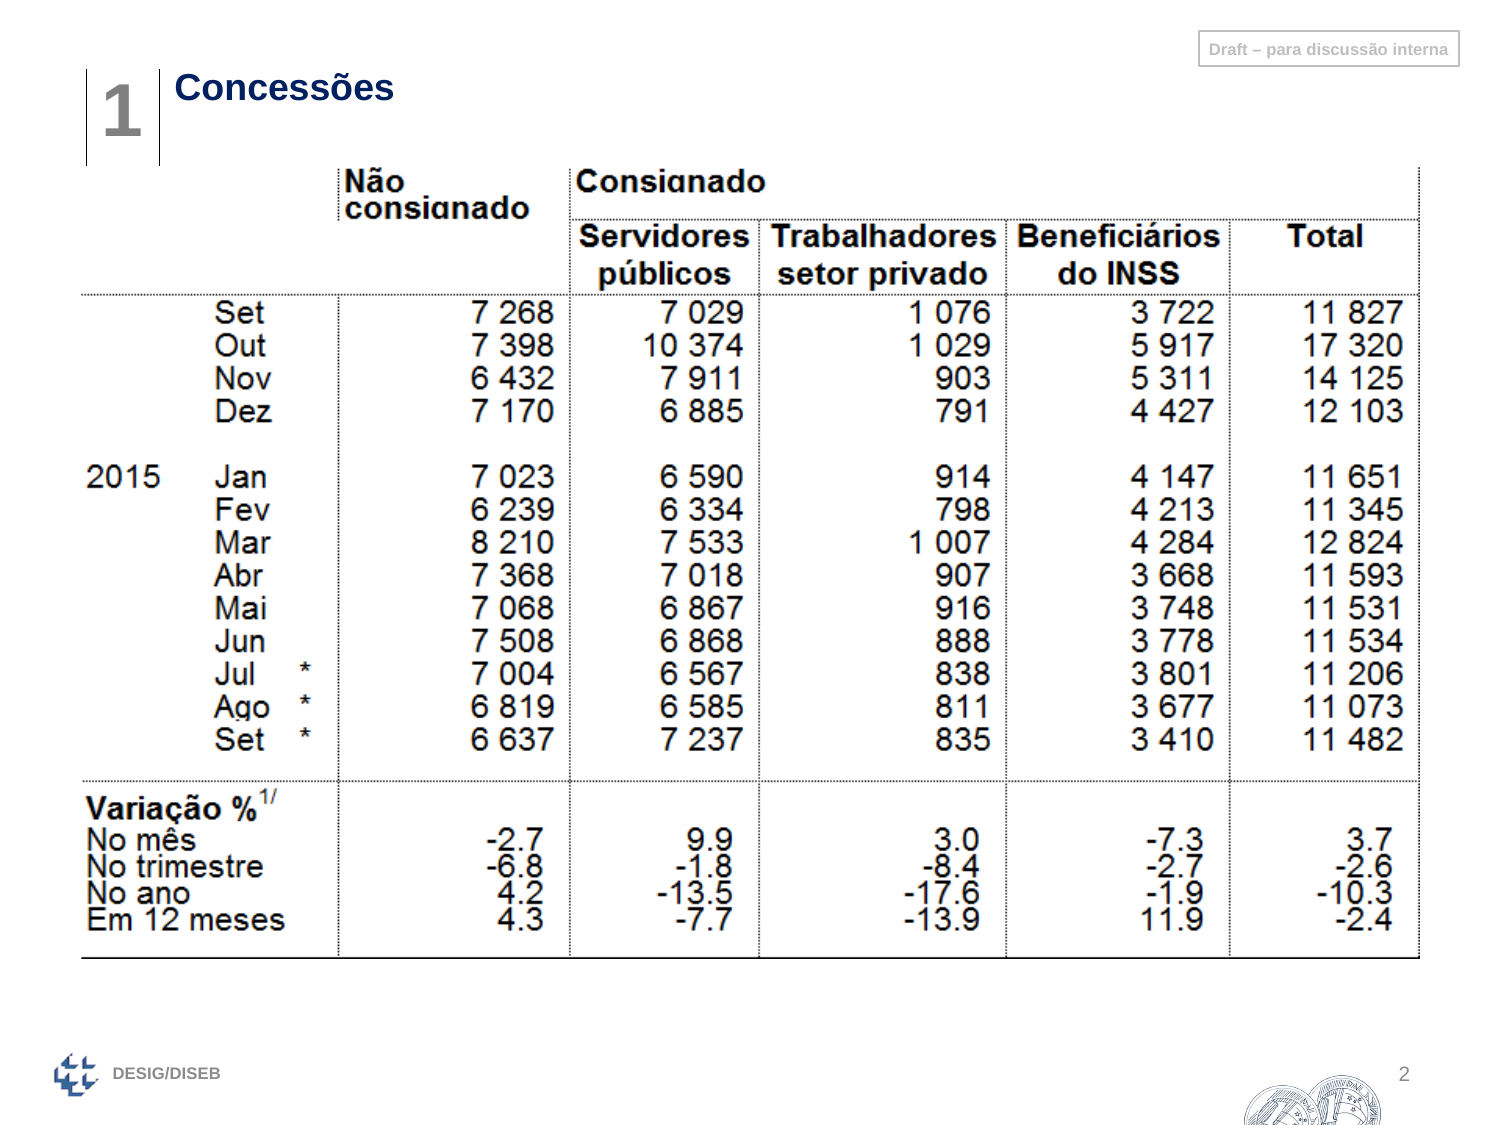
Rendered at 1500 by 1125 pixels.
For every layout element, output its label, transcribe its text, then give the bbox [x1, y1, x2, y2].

picture [80, 166, 1420, 959]
footer DESIG/DISEB [97, 1042, 431, 1103]
picture [1241, 1070, 1384, 1125]
text_box 1 [86, 54, 148, 164]
picture [51, 1050, 97, 1098]
slide_number 2 [1074, 1042, 1425, 1103]
text_box Concessões [159, 60, 1471, 186]
